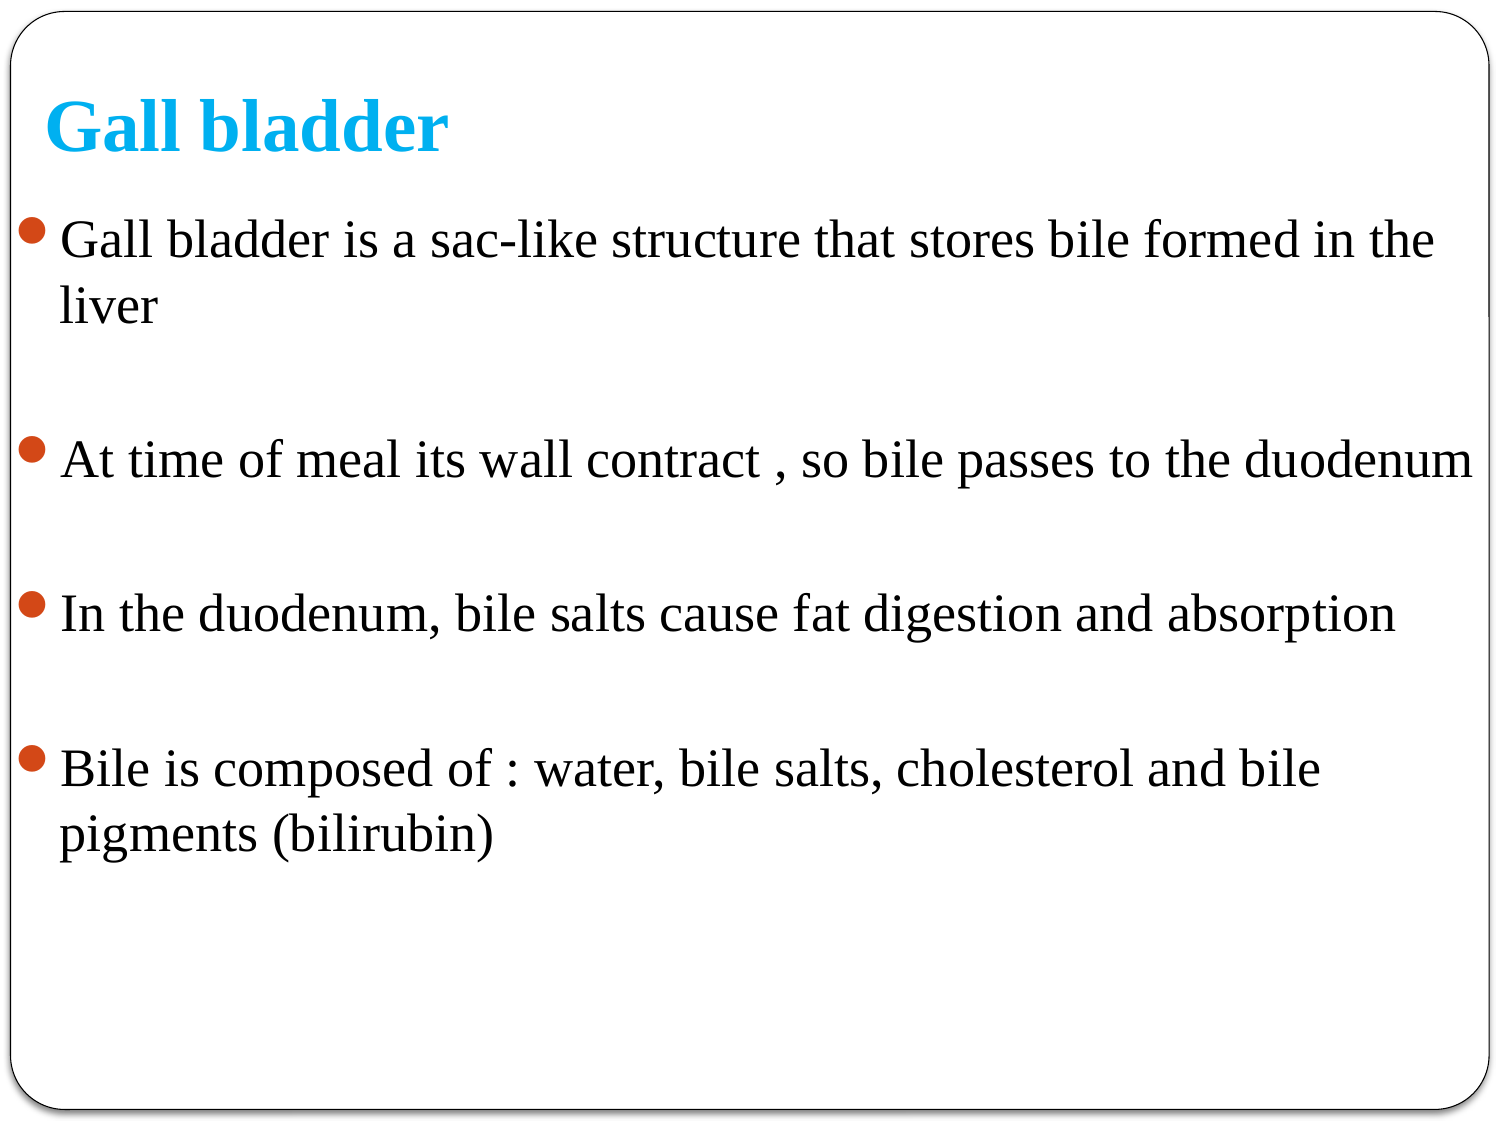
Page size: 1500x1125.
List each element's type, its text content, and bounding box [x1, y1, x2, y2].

title Gall bladder [29, 42, 1380, 182]
list Gall bladder is a sac-like structure that stores bile formed in the liver At time of meal its wall contract , so bile passes to the duodenum In the duodenum, bile salts cause fat digestion and absorption Bile is composed of : water, bile salts, cholesterol and bile pigments (bilirubin) [0, 196, 1500, 1087]
